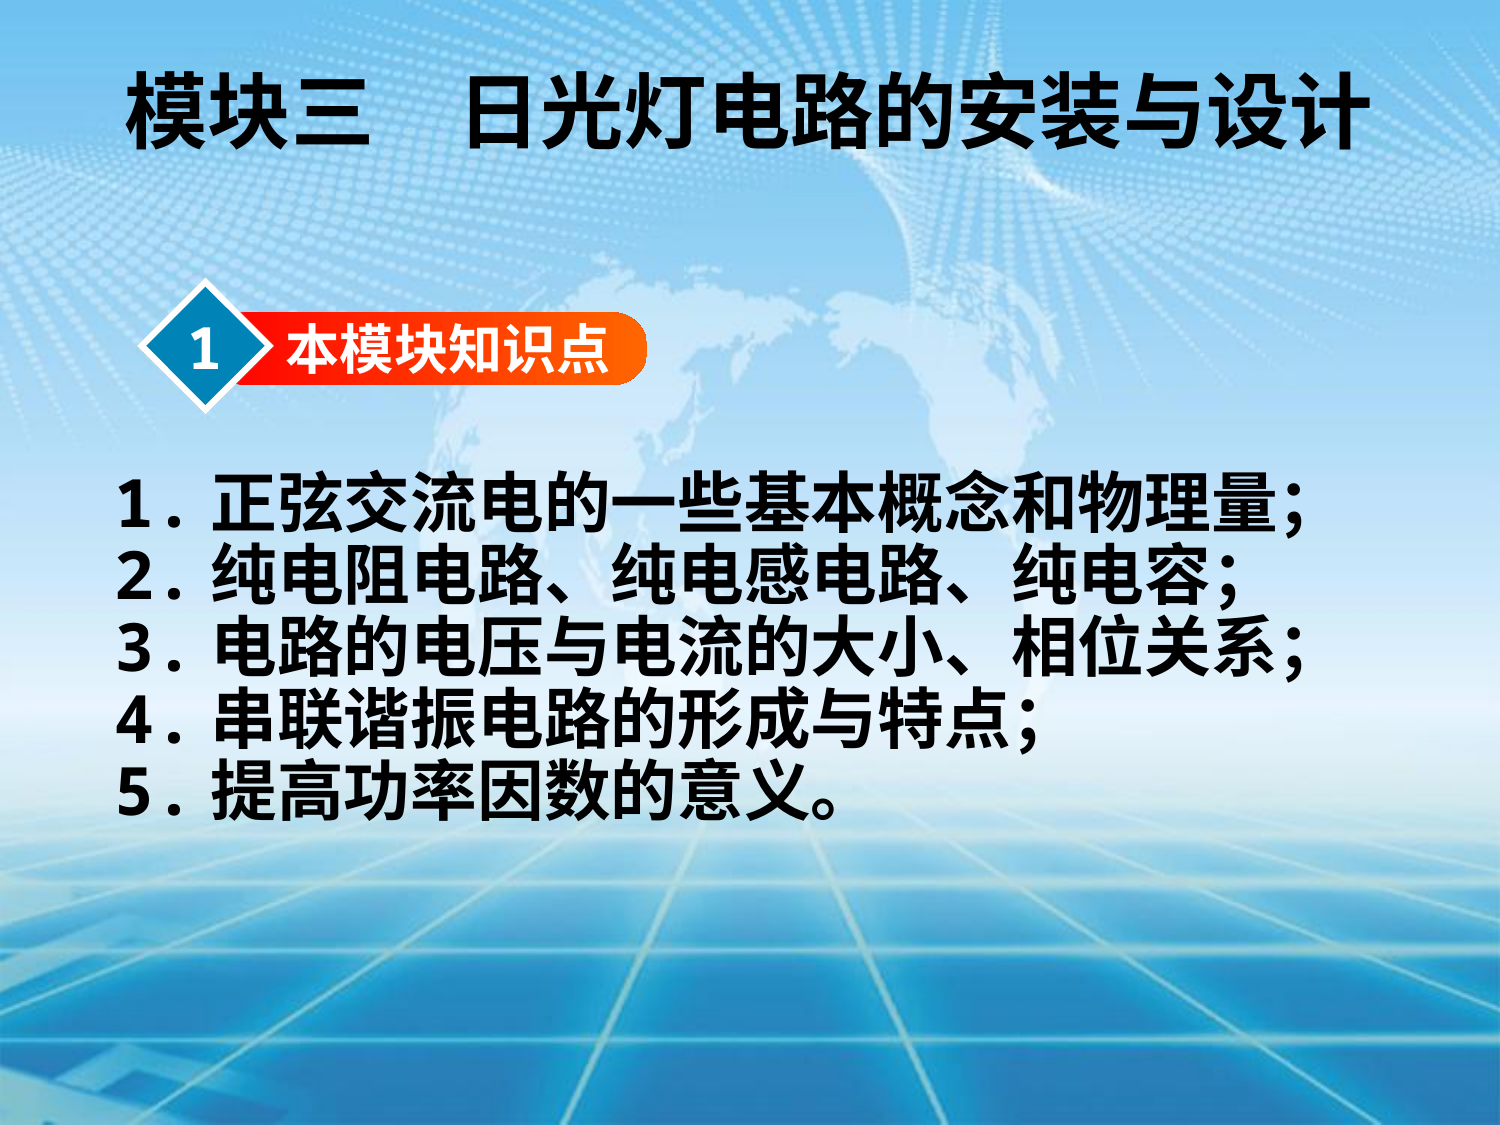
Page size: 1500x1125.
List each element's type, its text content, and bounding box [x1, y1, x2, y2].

text_box 模块三 日光灯电路的安装与设计 [103, 15, 1395, 204]
text_box 1.正弦交流电的一些基本概念和物理量； 2.纯电阻电路、纯电感电路、纯电容； 3.电路的电压与电流的大小、相位关系； 4.串联谐振电路的形成与特点； 5.提高功率因数的意义。 [99, 462, 1417, 838]
text_box [234, 312, 271, 385]
picture [0, 0, 1500, 1125]
text_box 1 [141, 282, 270, 410]
text_box 本模块知识点 [271, 307, 648, 388]
